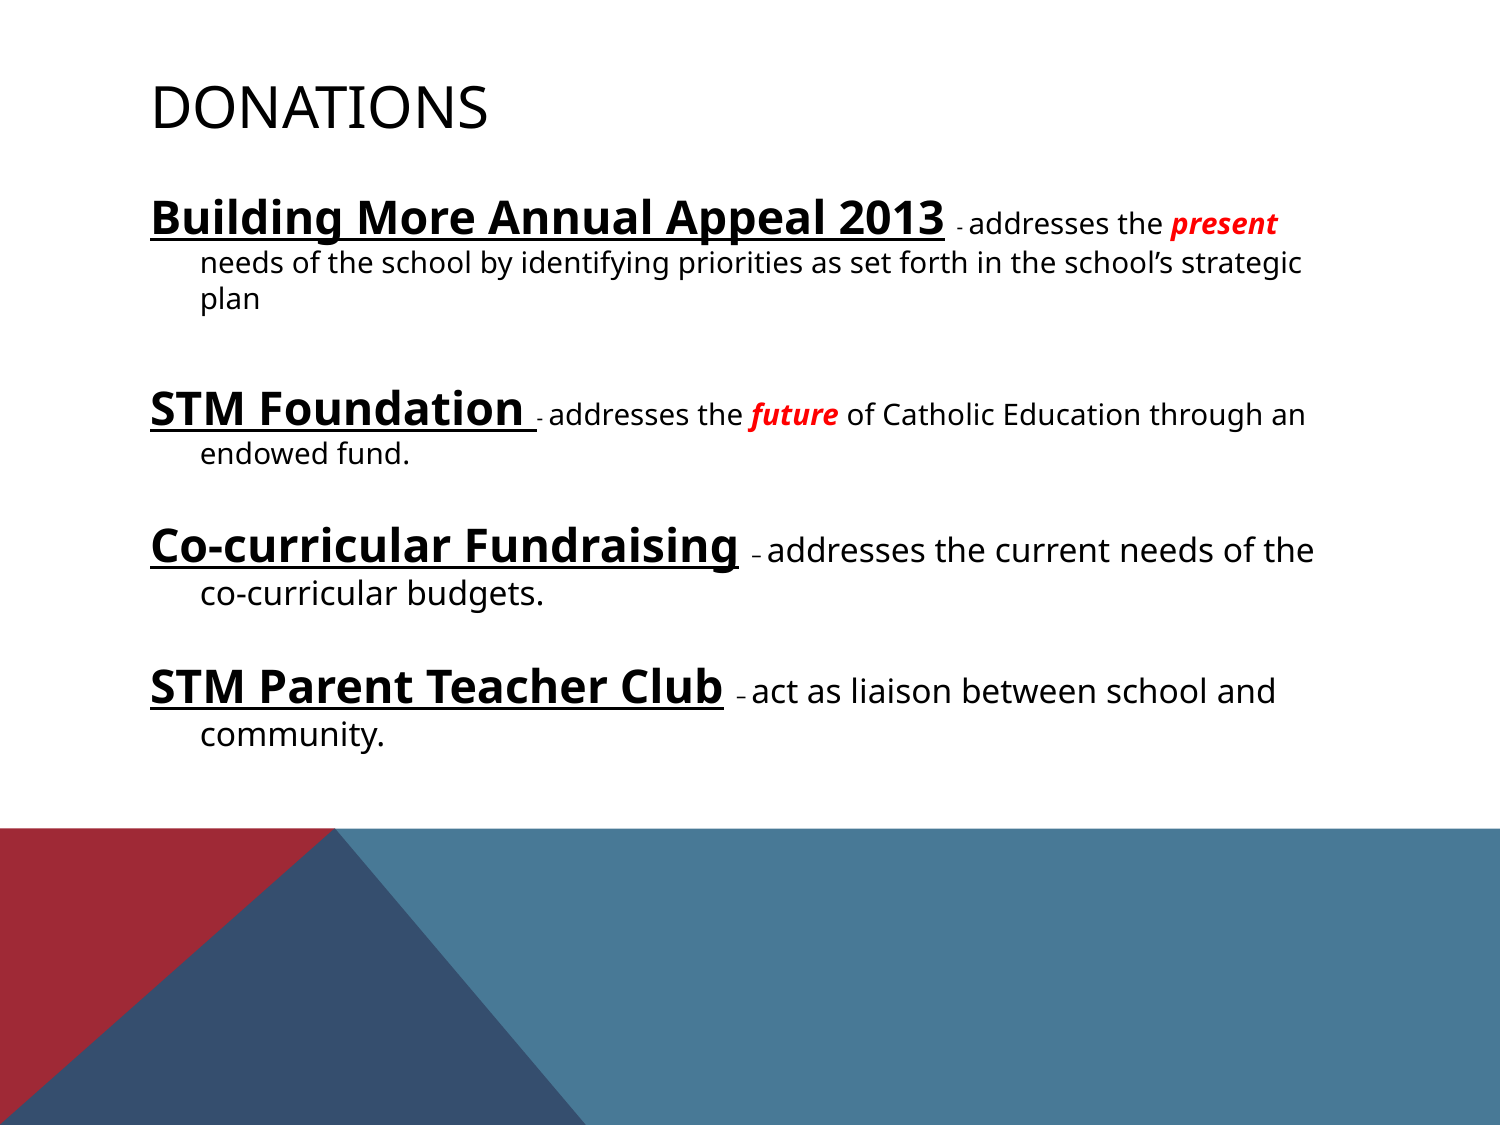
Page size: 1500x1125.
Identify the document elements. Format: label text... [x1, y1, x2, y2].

title Donations [135, 60, 1369, 150]
list Building More Annual Appeal 2013 - addresses the present needs of the school by identifying priorities as set forth in the school’s strategic plan STM Foundation - addresses the future of Catholic Education through an endowed fund. Co-curricular Fundraising – addresses the current needs of the co-curricular budgets. STM Parent Teacher Club – act as liaison between school and community. [135, 180, 1369, 768]
